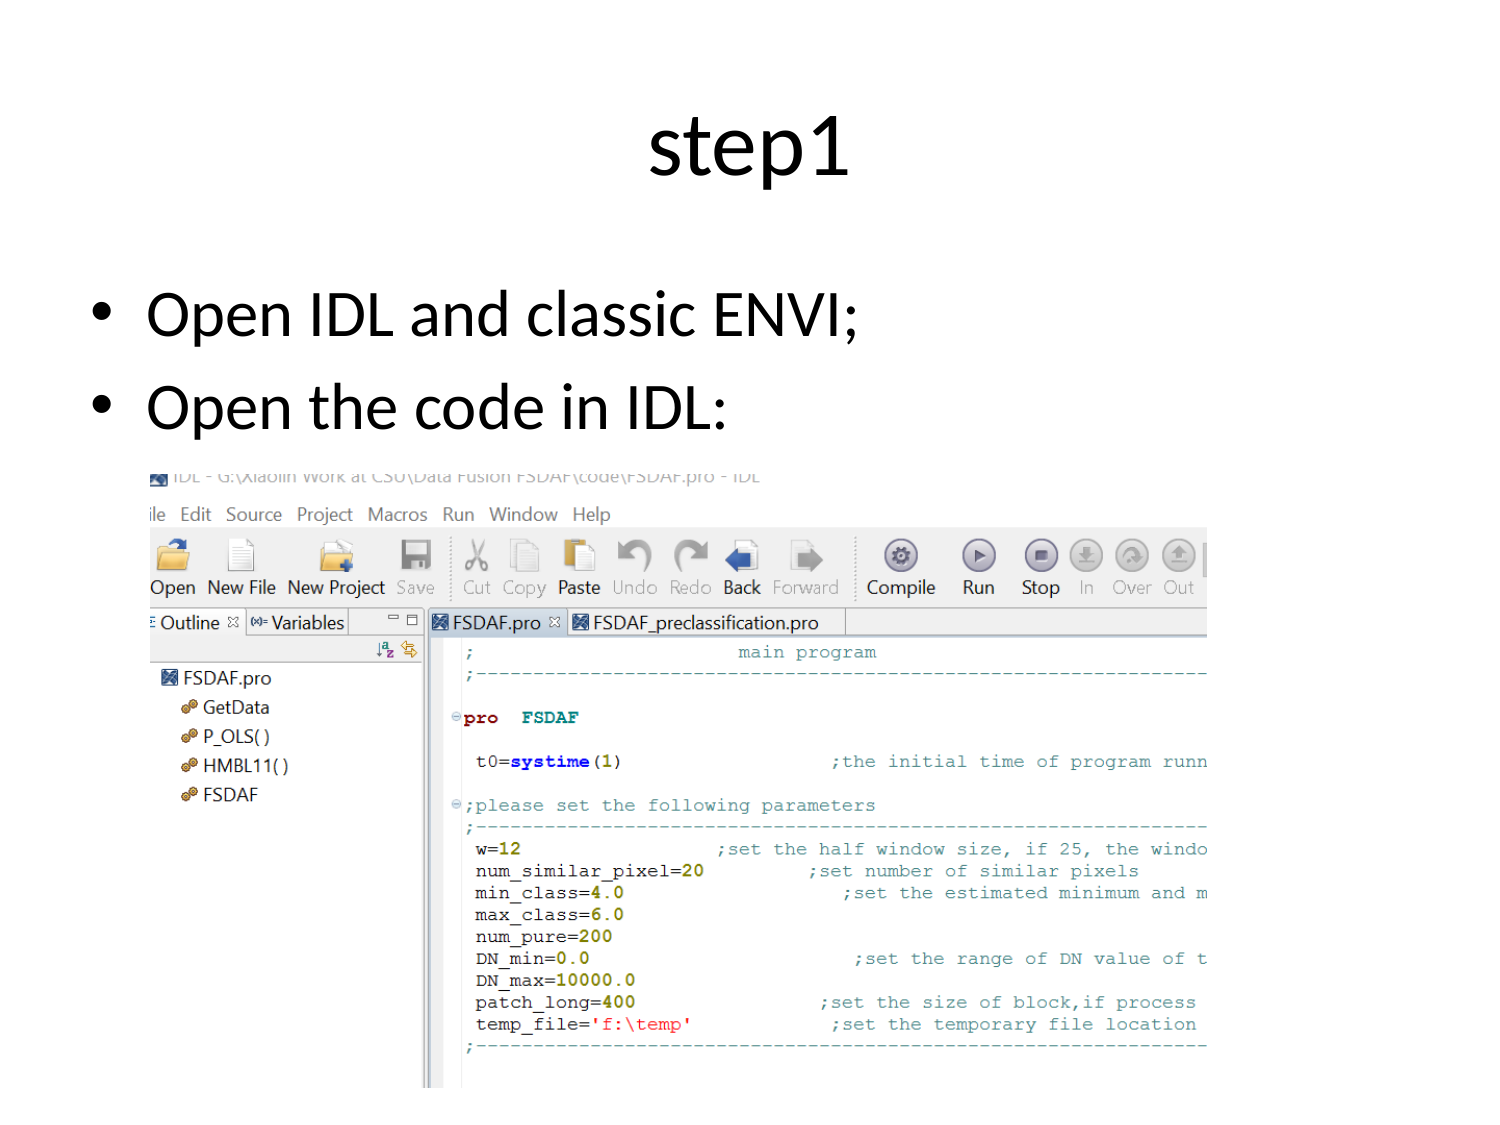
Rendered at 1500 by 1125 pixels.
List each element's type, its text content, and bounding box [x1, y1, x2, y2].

title step1 [75, 45, 1425, 233]
picture [149, 474, 1207, 1088]
list Open IDL and classic ENVI; Open the code in IDL: [75, 262, 1425, 1005]
